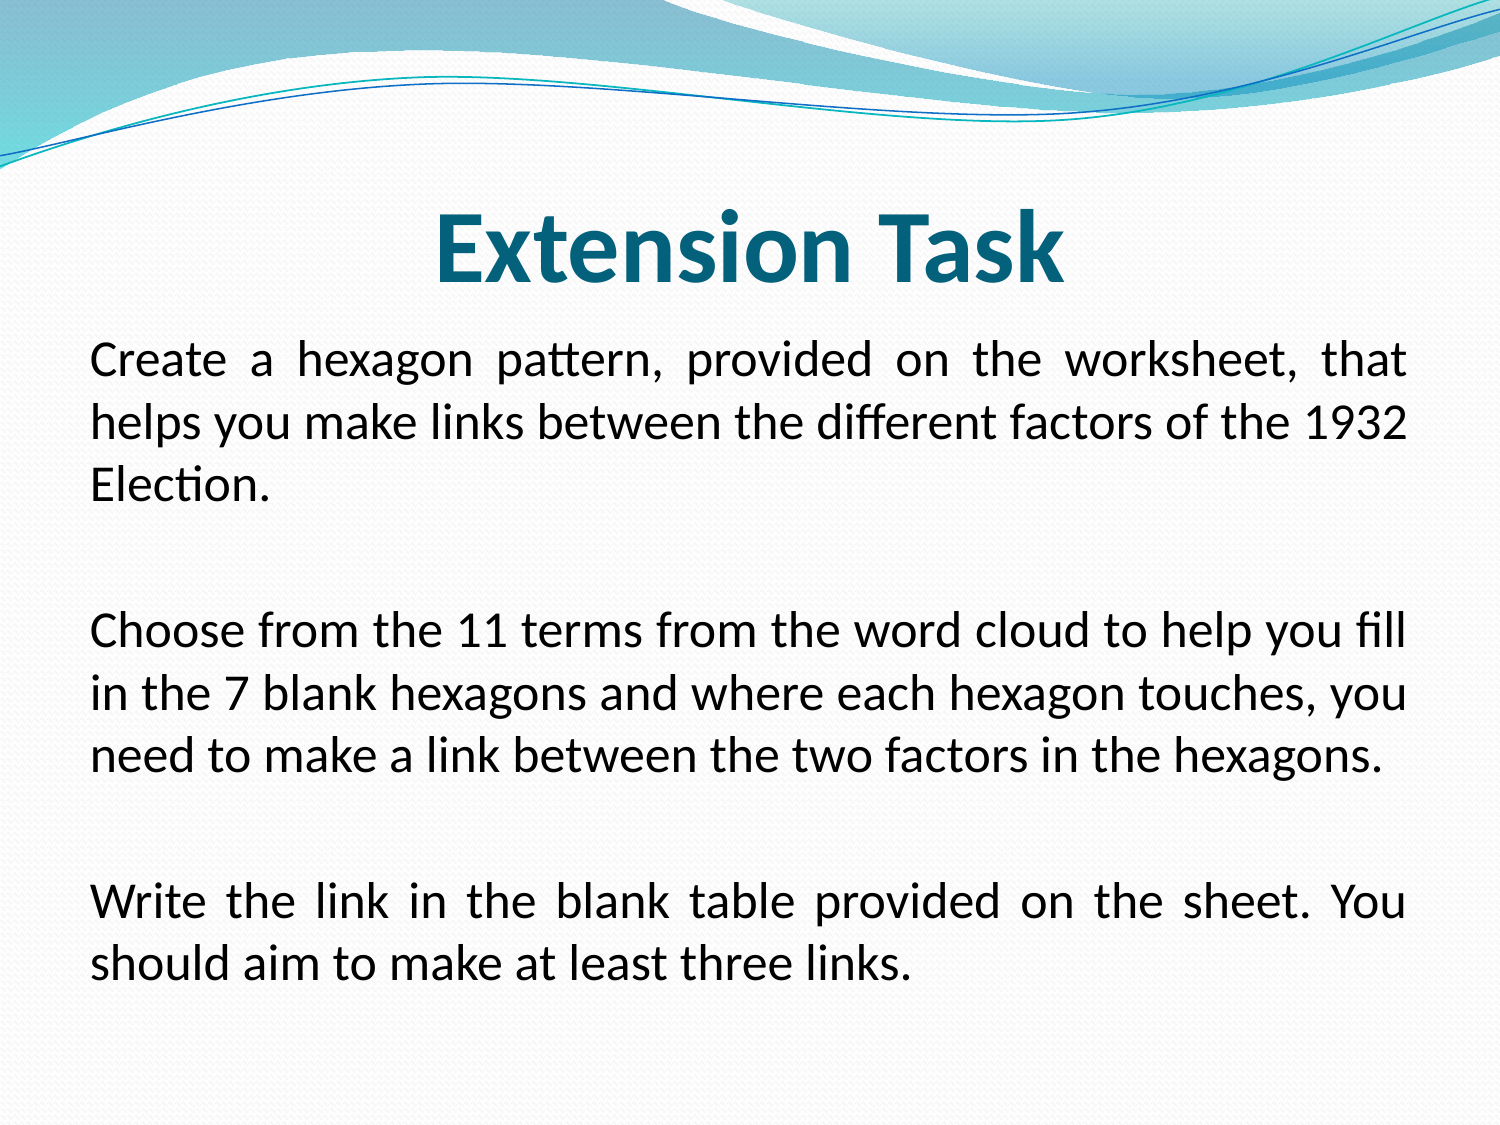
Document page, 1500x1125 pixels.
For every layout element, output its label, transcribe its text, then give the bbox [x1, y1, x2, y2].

list Create a hexagon pattern, provided on the worksheet, that helps you make links between the different factors of the 1932 Election. Choose from the 11 terms from the word cloud to help you fill in the 7 blank hexagons and where each hexagon touches, you need to make a link between the two factors in the hexagons. Write the link in the blank table provided on the sheet. You should aim to make at least three links. [75, 317, 1425, 1038]
title Extension Task [75, 115, 1425, 303]
